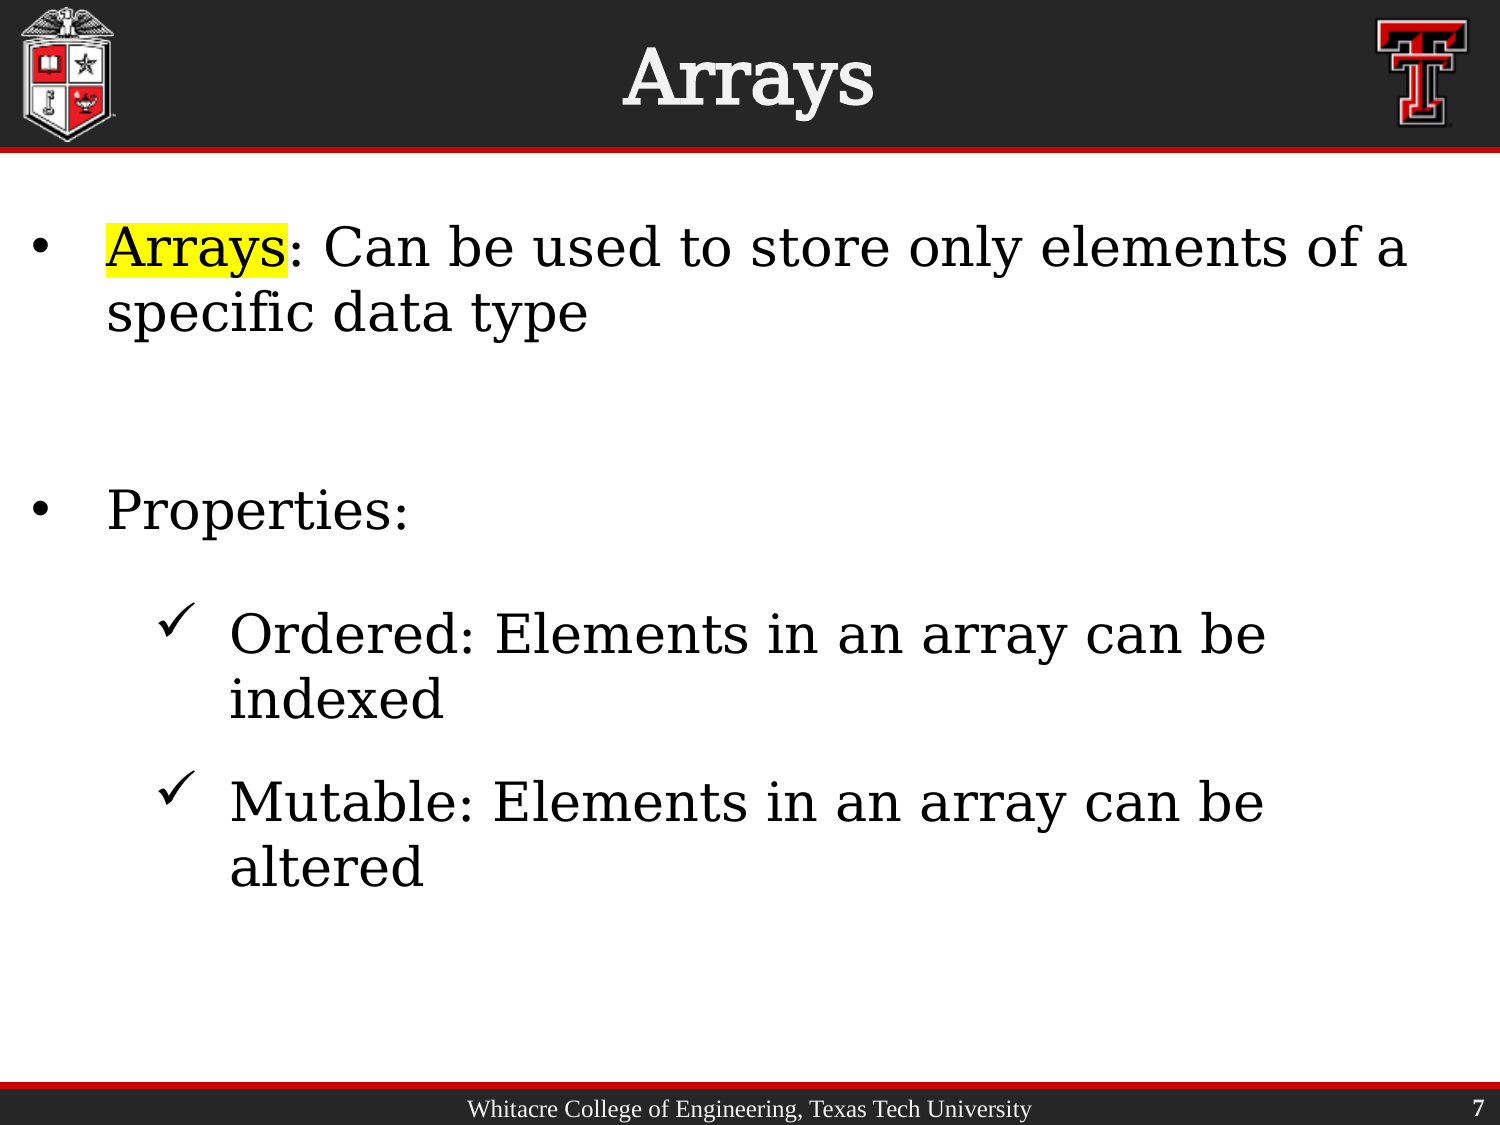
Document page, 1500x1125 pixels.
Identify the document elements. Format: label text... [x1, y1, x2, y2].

text_box Mutable: Elements in an array can be altered [139, 759, 1447, 905]
slide_number 7 [1392, 1086, 1500, 1125]
text_box Properties: [16, 467, 1324, 548]
picture [1373, 14, 1472, 128]
text_box Ordered: Elements in an array can be indexed [139, 591, 1447, 737]
picture [21, 7, 116, 142]
title Arrays [151, 6, 1349, 141]
text_box Arrays: Can be used to store only elements of a specific data type [16, 204, 1447, 350]
